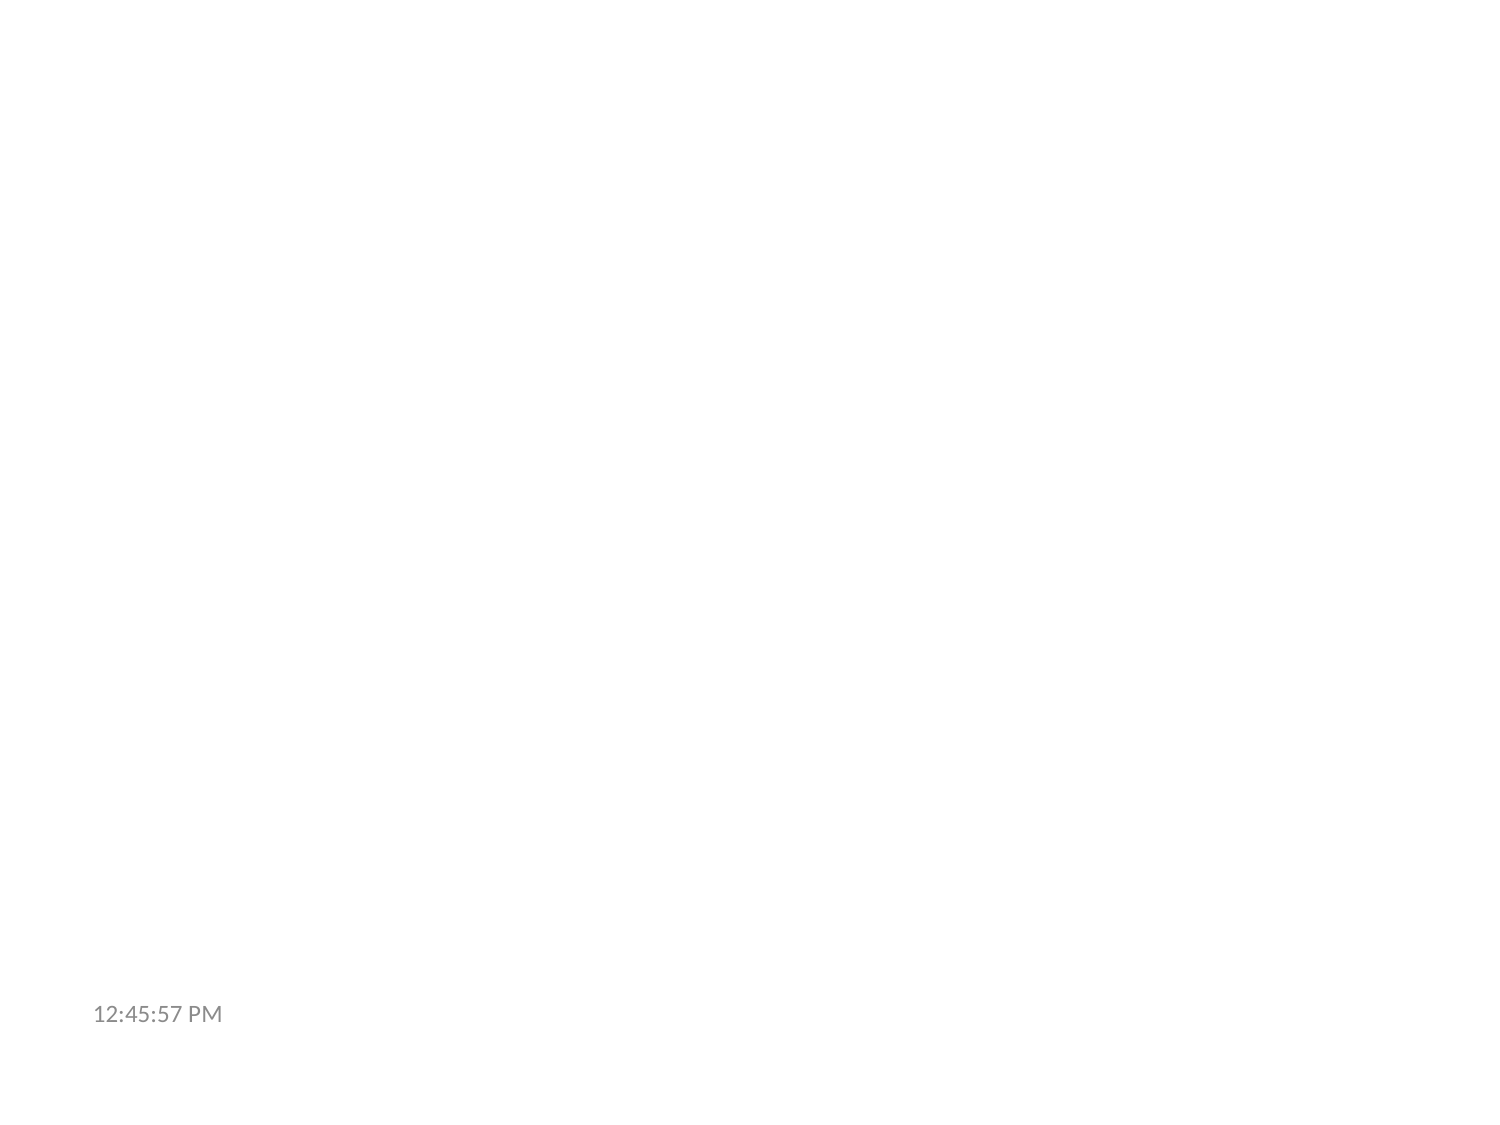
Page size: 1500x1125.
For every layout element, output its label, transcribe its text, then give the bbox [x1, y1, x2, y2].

text_box 3:35:09 PM [77, 982, 428, 1043]
